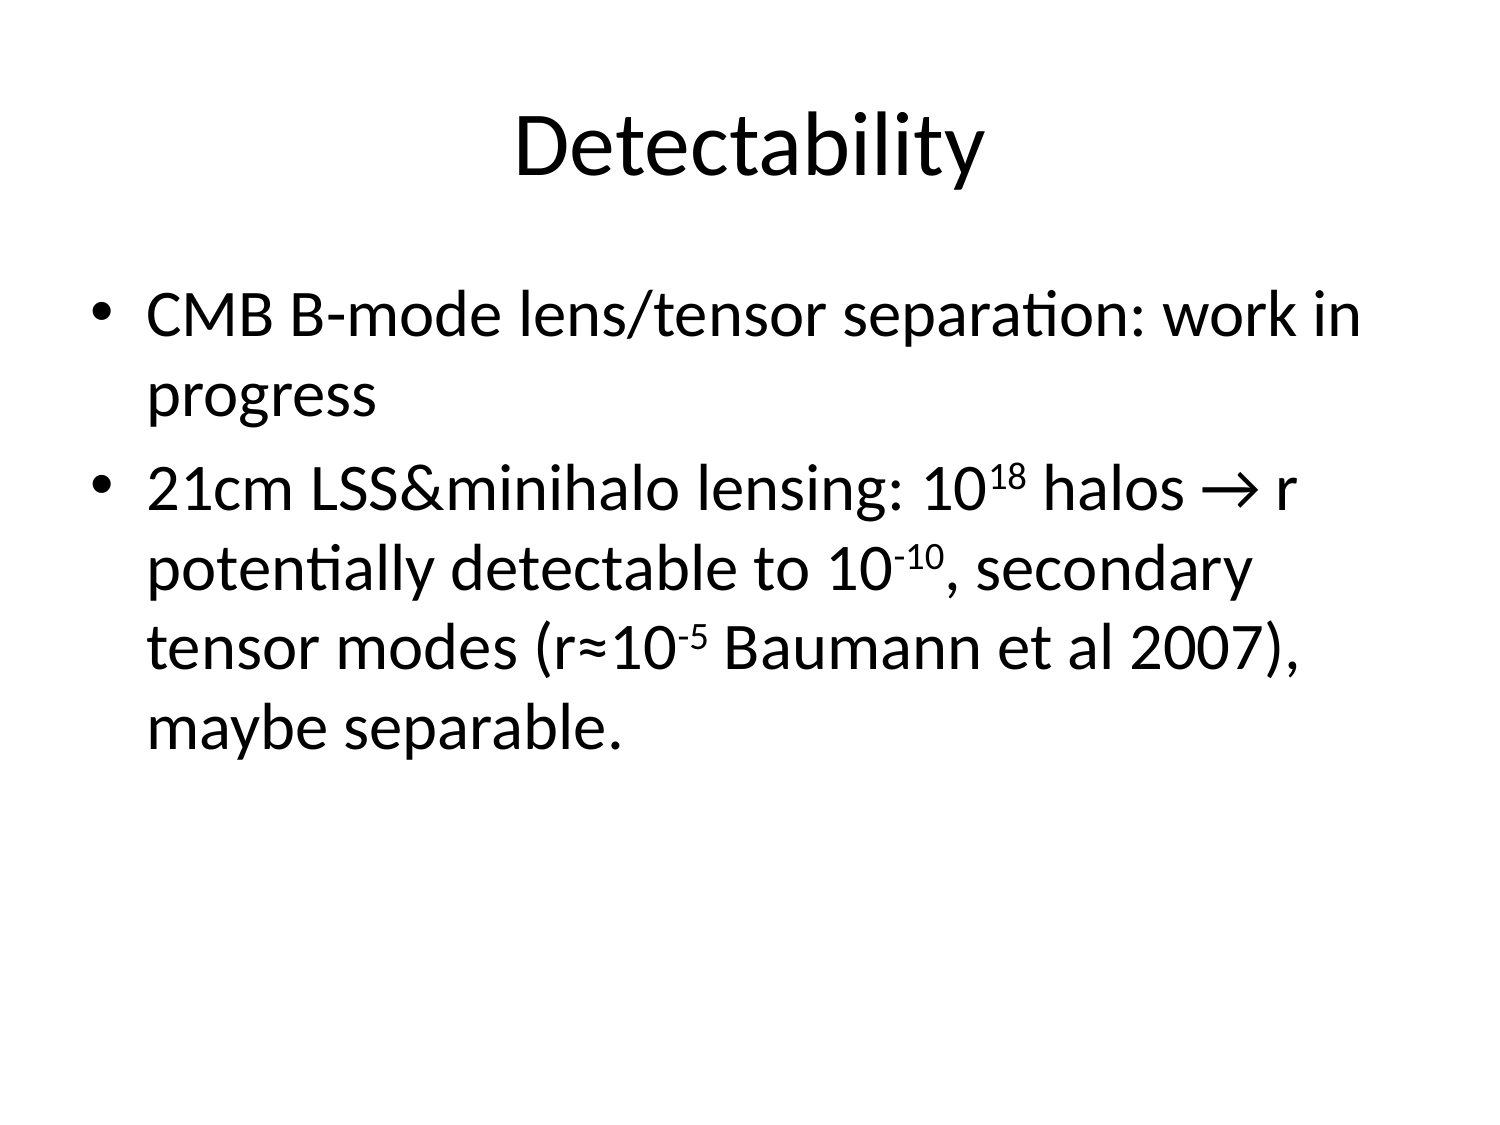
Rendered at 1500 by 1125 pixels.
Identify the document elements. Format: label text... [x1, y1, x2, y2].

title Detectability [75, 45, 1425, 233]
list CMB B-mode lens/tensor separation: work in progress 21cm LSS&minihalo lensing: 1018 halos → r potentially detectable to 10-10, secondary tensor modes (r≈10-5 Baumann et al 2007), maybe separable. [75, 262, 1425, 1005]
